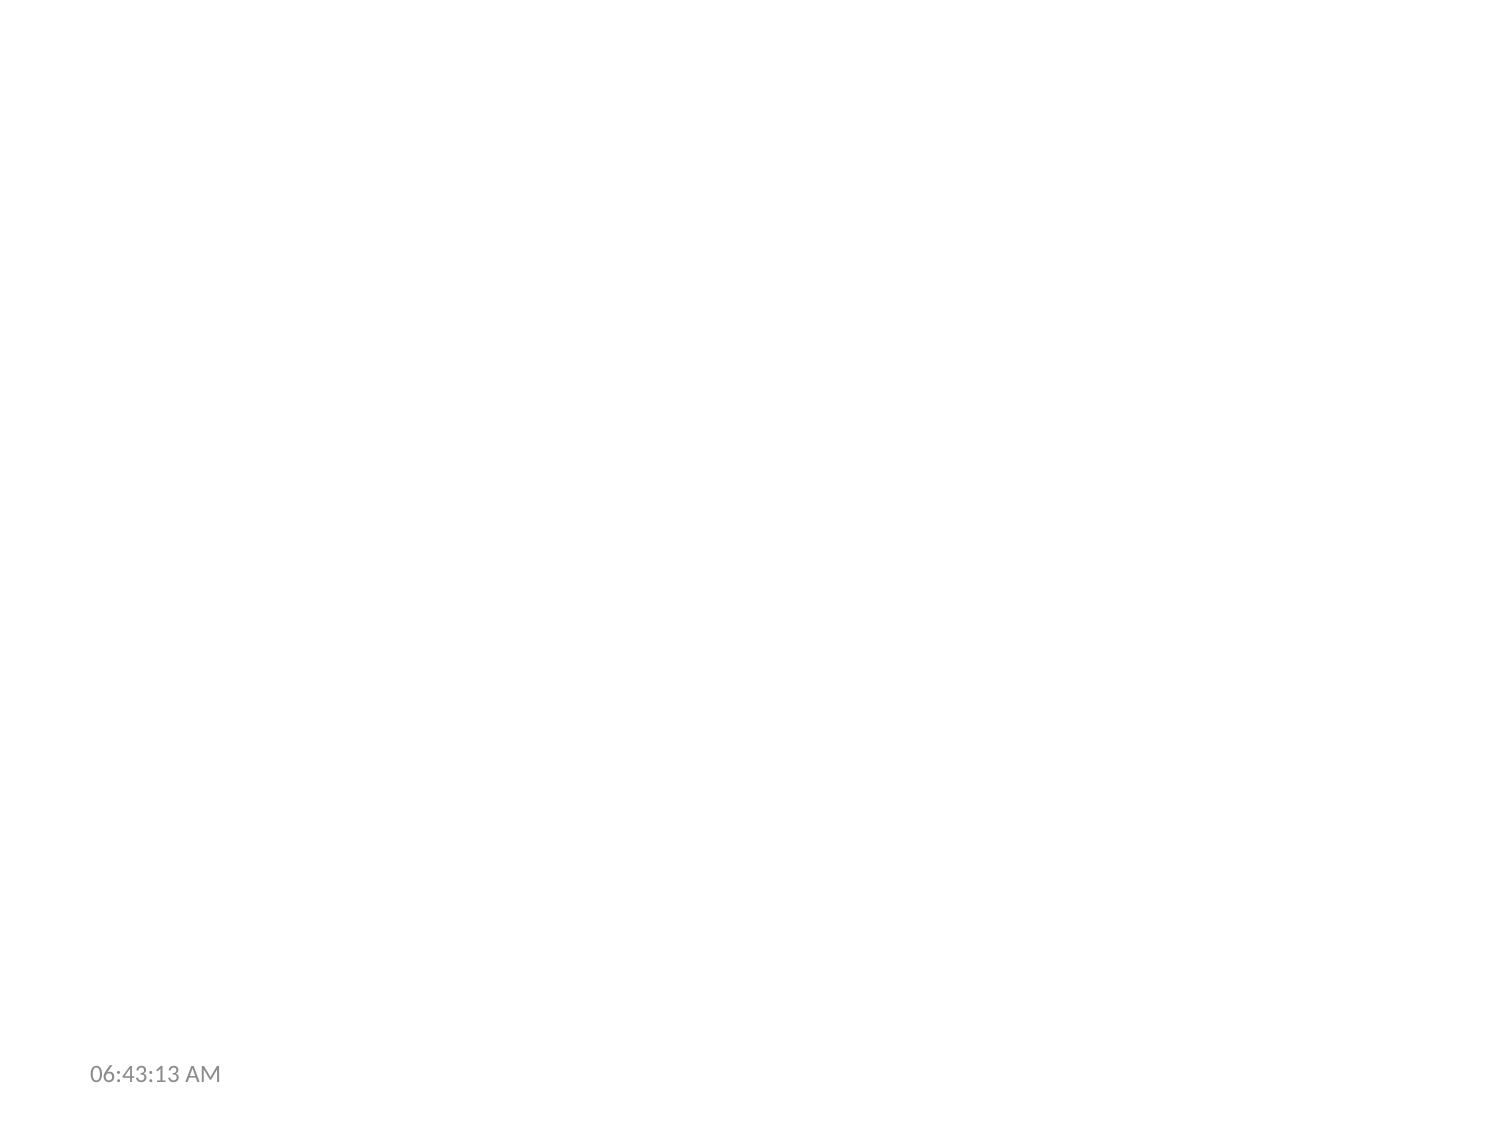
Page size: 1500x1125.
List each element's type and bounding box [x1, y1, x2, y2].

slide_number [75, 1042, 425, 1103]
